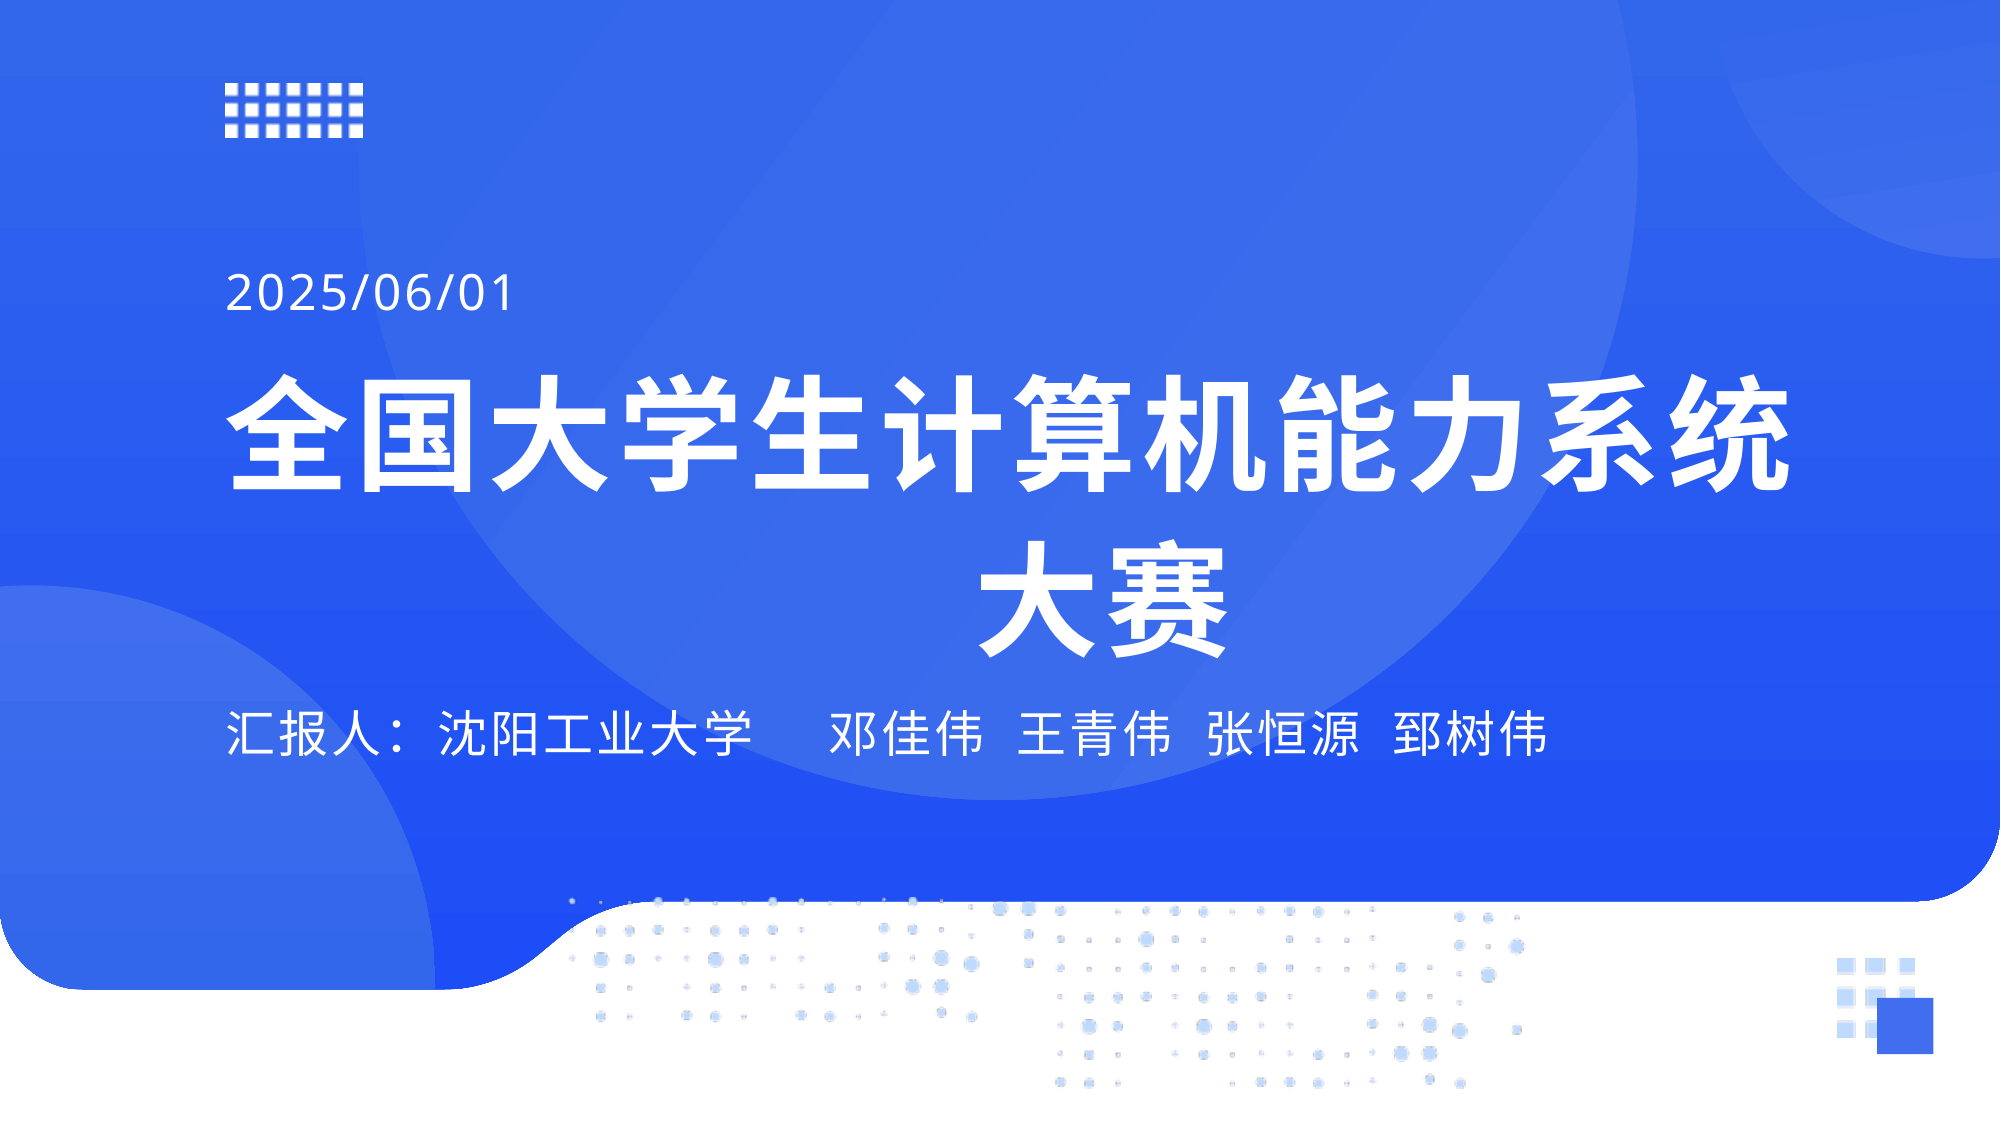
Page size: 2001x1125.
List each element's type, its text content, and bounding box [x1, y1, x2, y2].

list 汇报人：沈阳工业大学 邓佳伟 王青伟 张恒源 郅树伟 [225, 687, 1788, 763]
picture [568, 897, 1526, 1089]
picture [1837, 958, 1915, 1038]
picture [225, 83, 363, 138]
list 2025/06/01 [225, 245, 1788, 321]
title 全国大学生计算机能力系统 大赛 [224, 339, 1807, 677]
